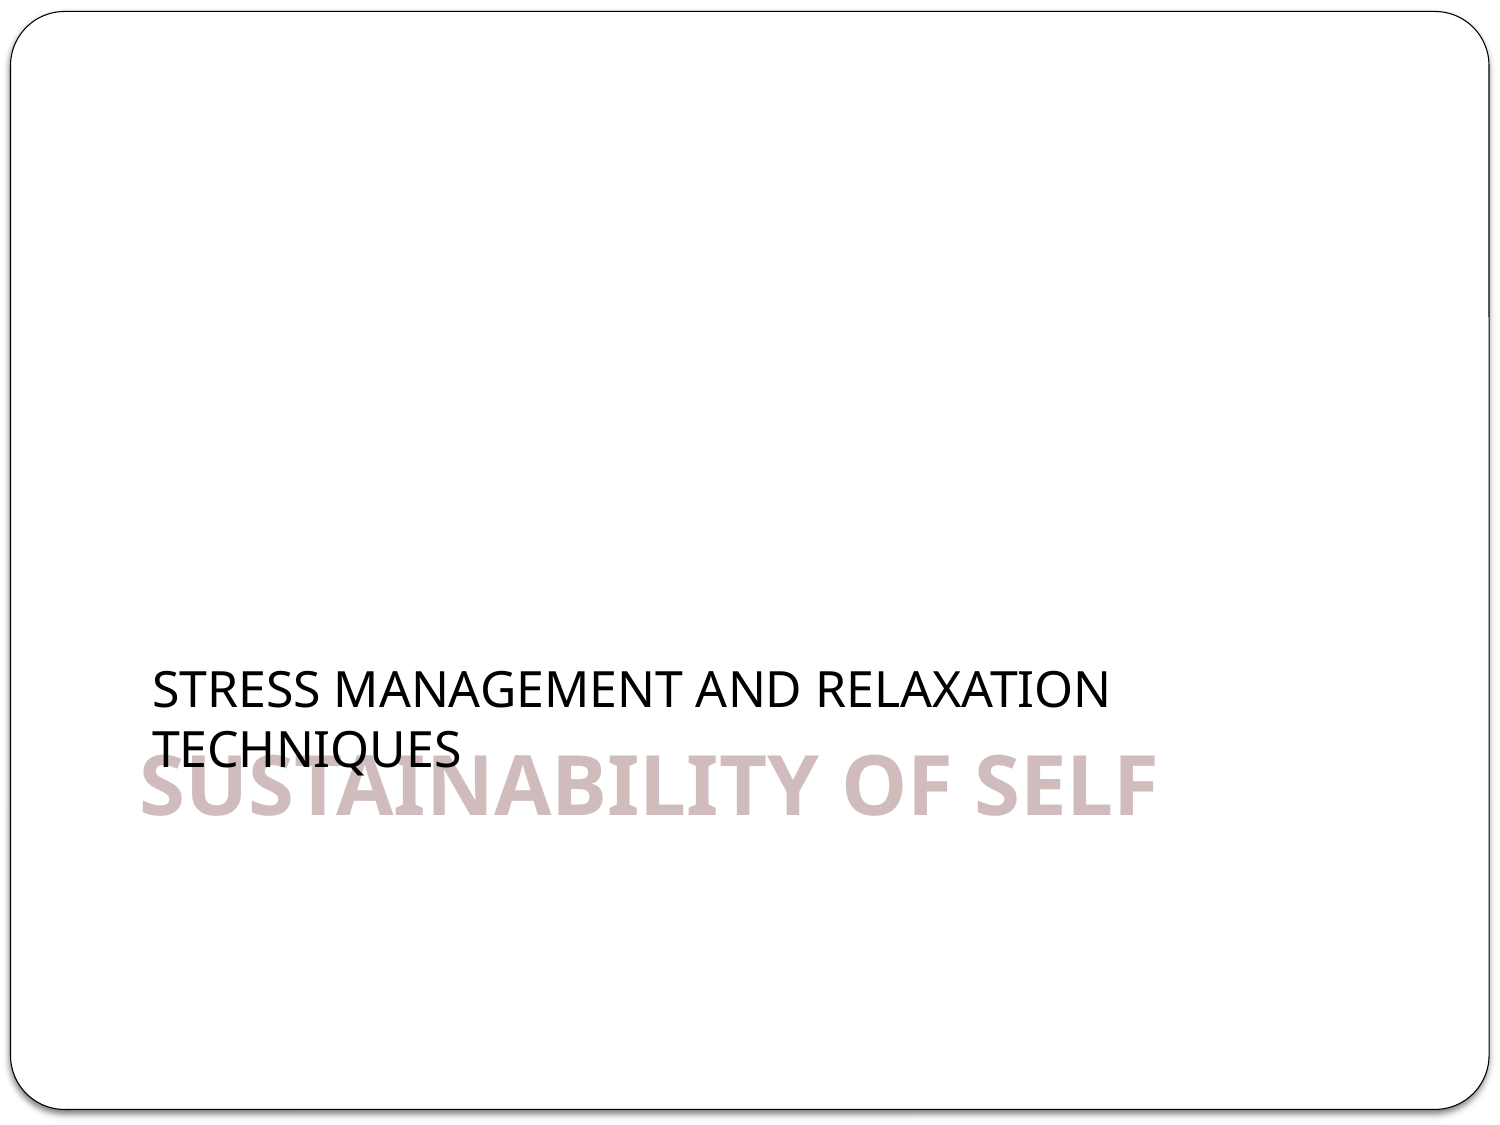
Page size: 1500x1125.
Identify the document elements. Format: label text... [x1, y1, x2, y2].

text_box Sustainability of Self [124, 725, 1250, 840]
text_box Stress Management and Relaxation Techniques [137, 649, 1200, 785]
